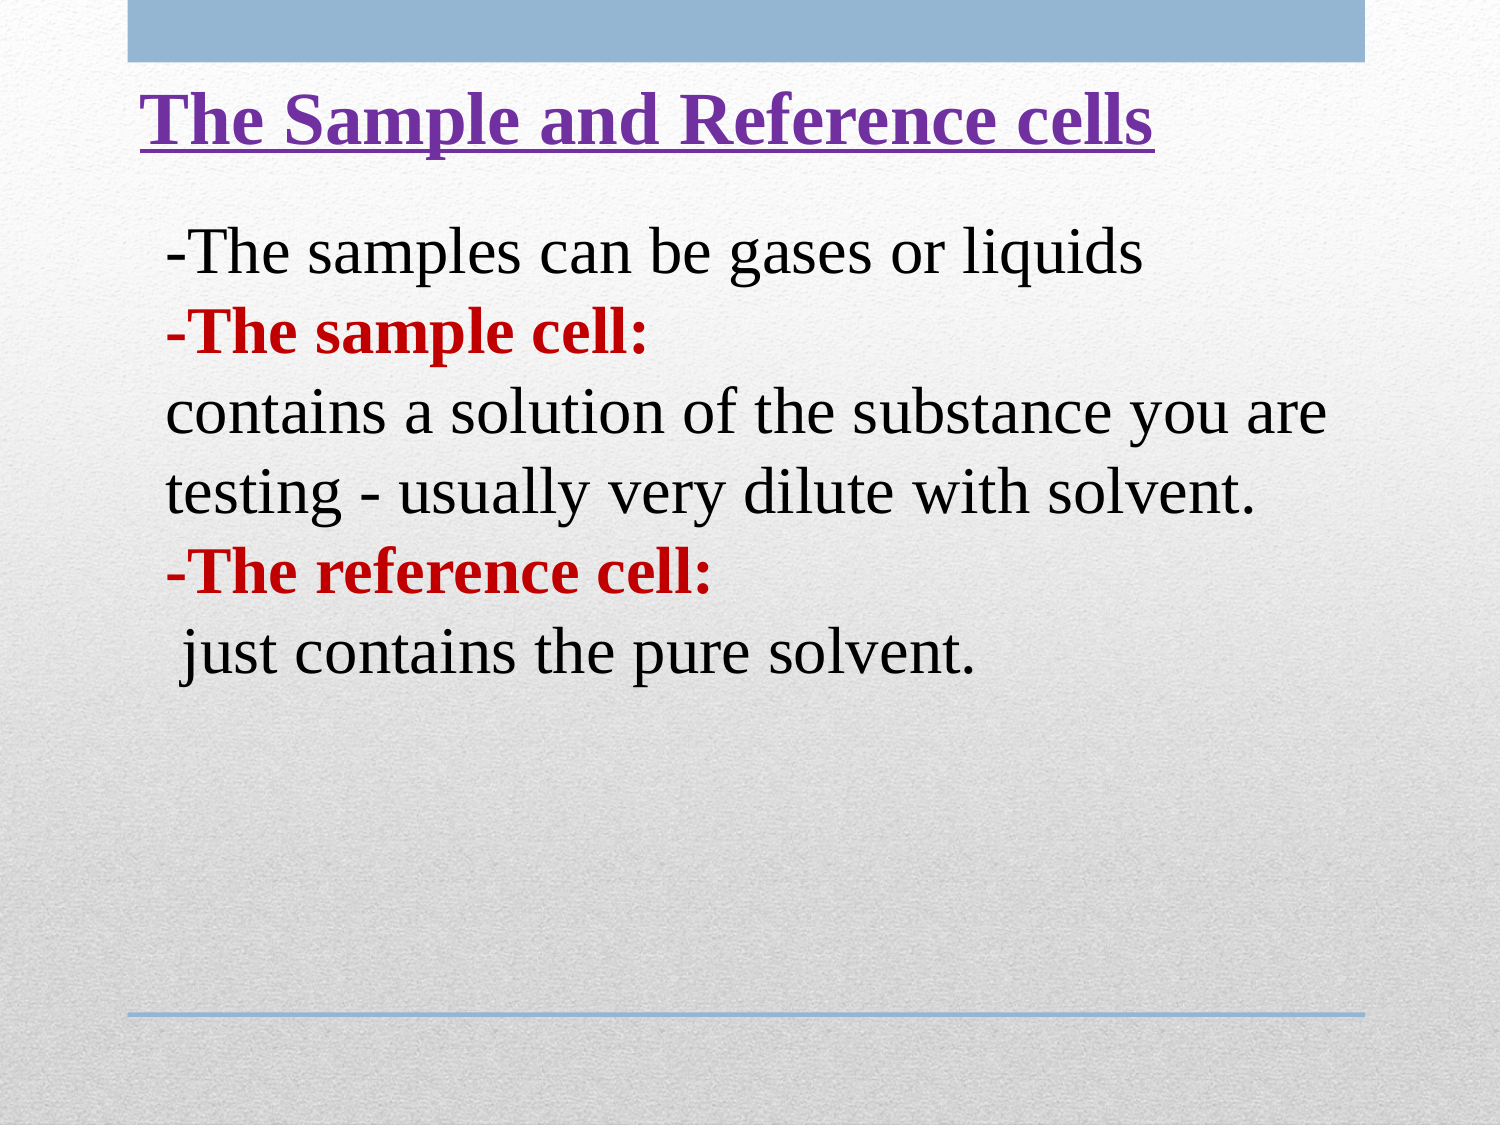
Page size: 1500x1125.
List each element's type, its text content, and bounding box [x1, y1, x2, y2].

text_box -The samples can be gases or liquids -The sample cell: contains a solution of the substance you are testing - usually very dilute with solvent. -The reference cell: just contains the pure solvent. [150, 199, 1375, 695]
text_box The Sample and Reference cells [124, 62, 1338, 348]
